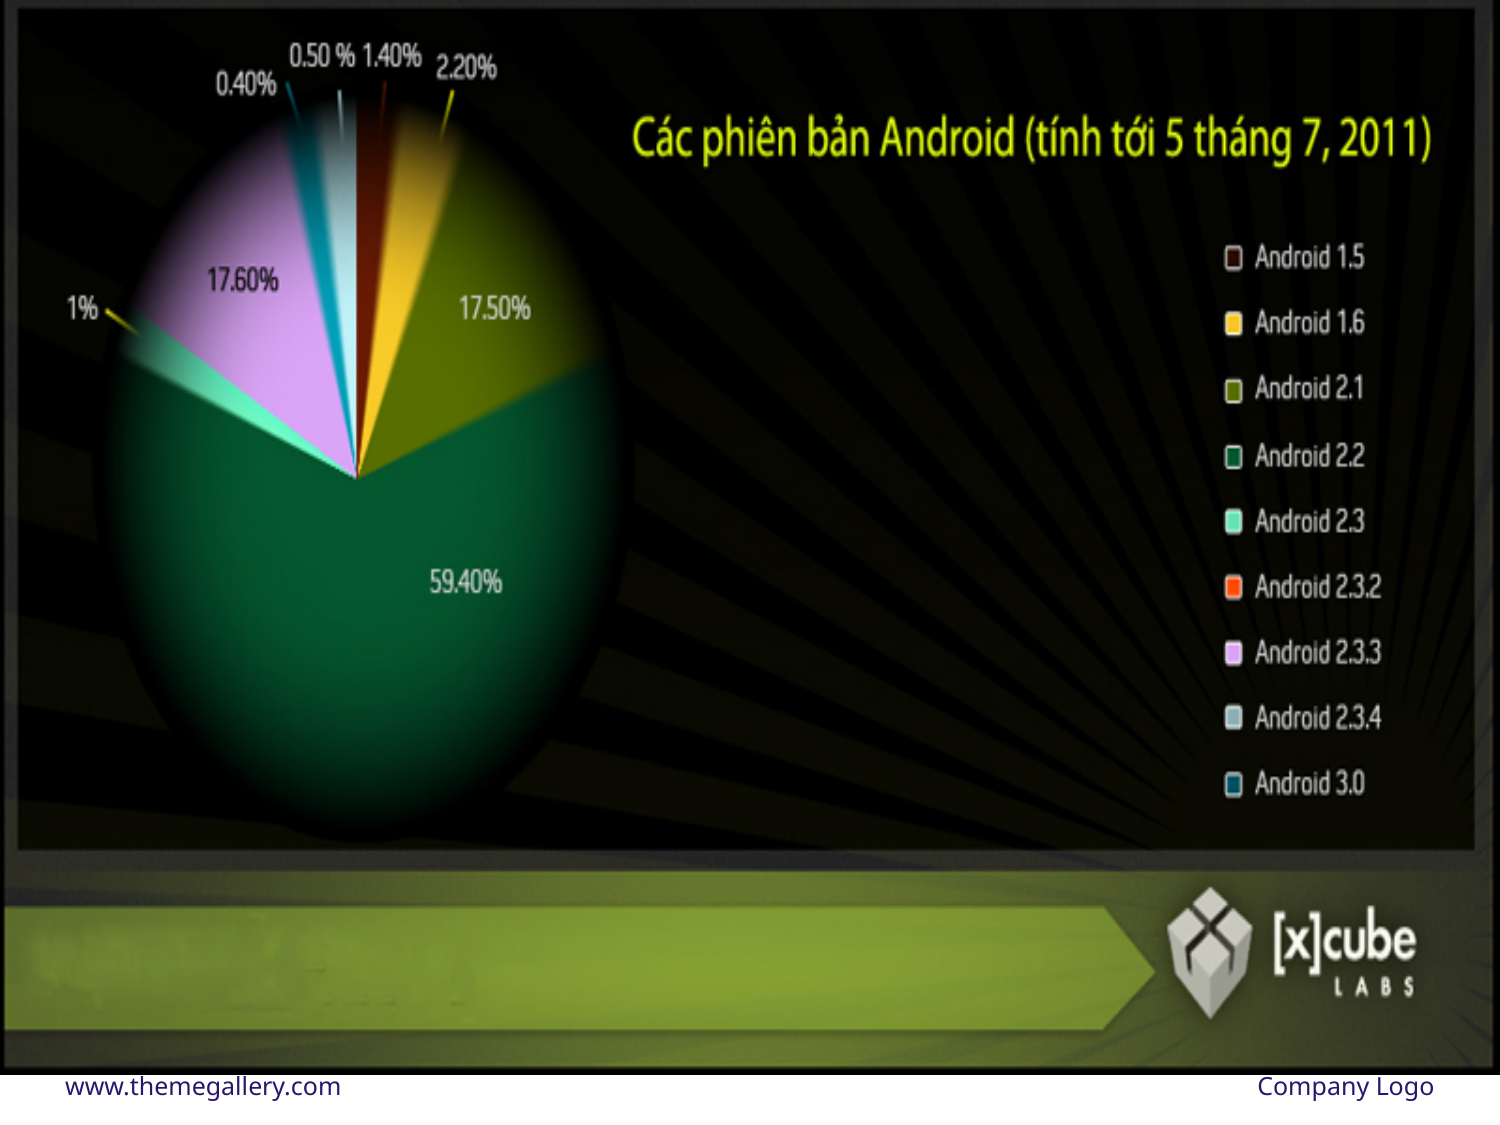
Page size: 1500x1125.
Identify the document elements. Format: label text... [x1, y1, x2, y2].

footer Company Logo [974, 1084, 1451, 1116]
slide_number www.themegallery.com [49, 1084, 401, 1116]
picture [0, 0, 1500, 1076]
